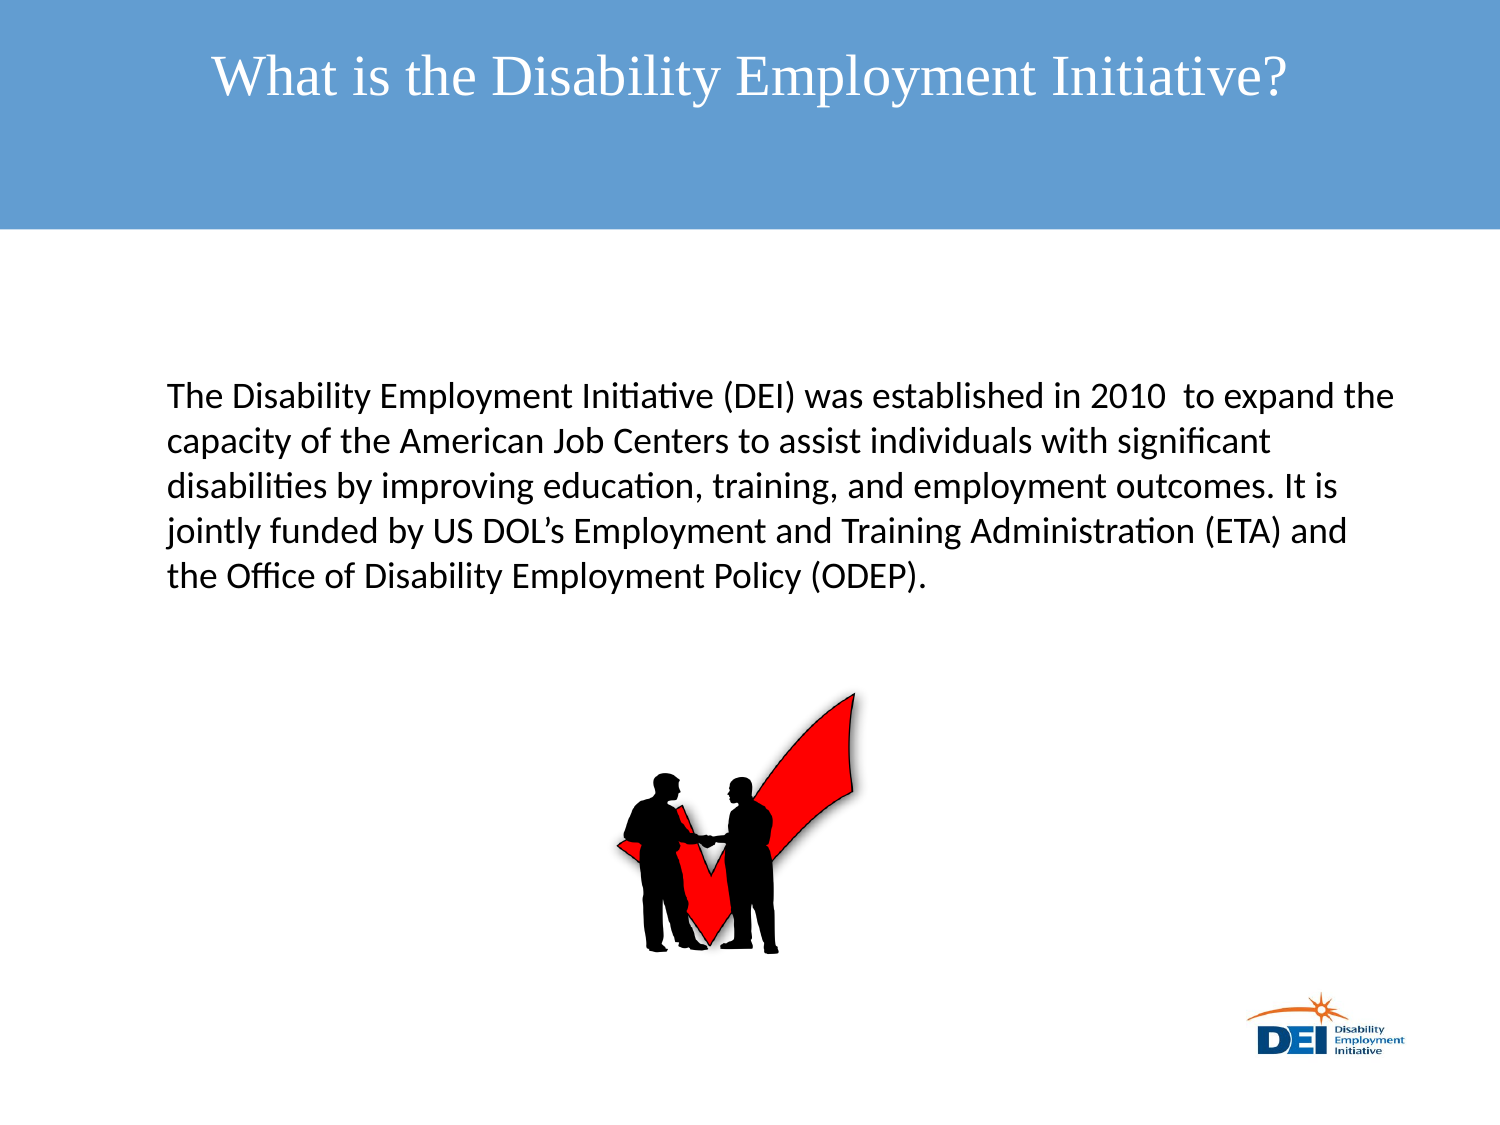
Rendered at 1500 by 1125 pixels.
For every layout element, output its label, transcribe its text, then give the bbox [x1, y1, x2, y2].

picture [1246, 983, 1413, 1071]
picture [607, 685, 870, 957]
text_box What is the Disability Employment Initiative? [160, 29, 1340, 115]
text_box The Disability Employment Initiative (DEI) was established in 2010 to expand the capacity of the American Job Centers to assist individuals with significant disabilities by improving education, training, and employment outcomes. It is jointly funded by US DOL’s Employment and Training Administration (ETA) and the Office of Disability Employment Policy (ODEP). [152, 363, 1413, 739]
